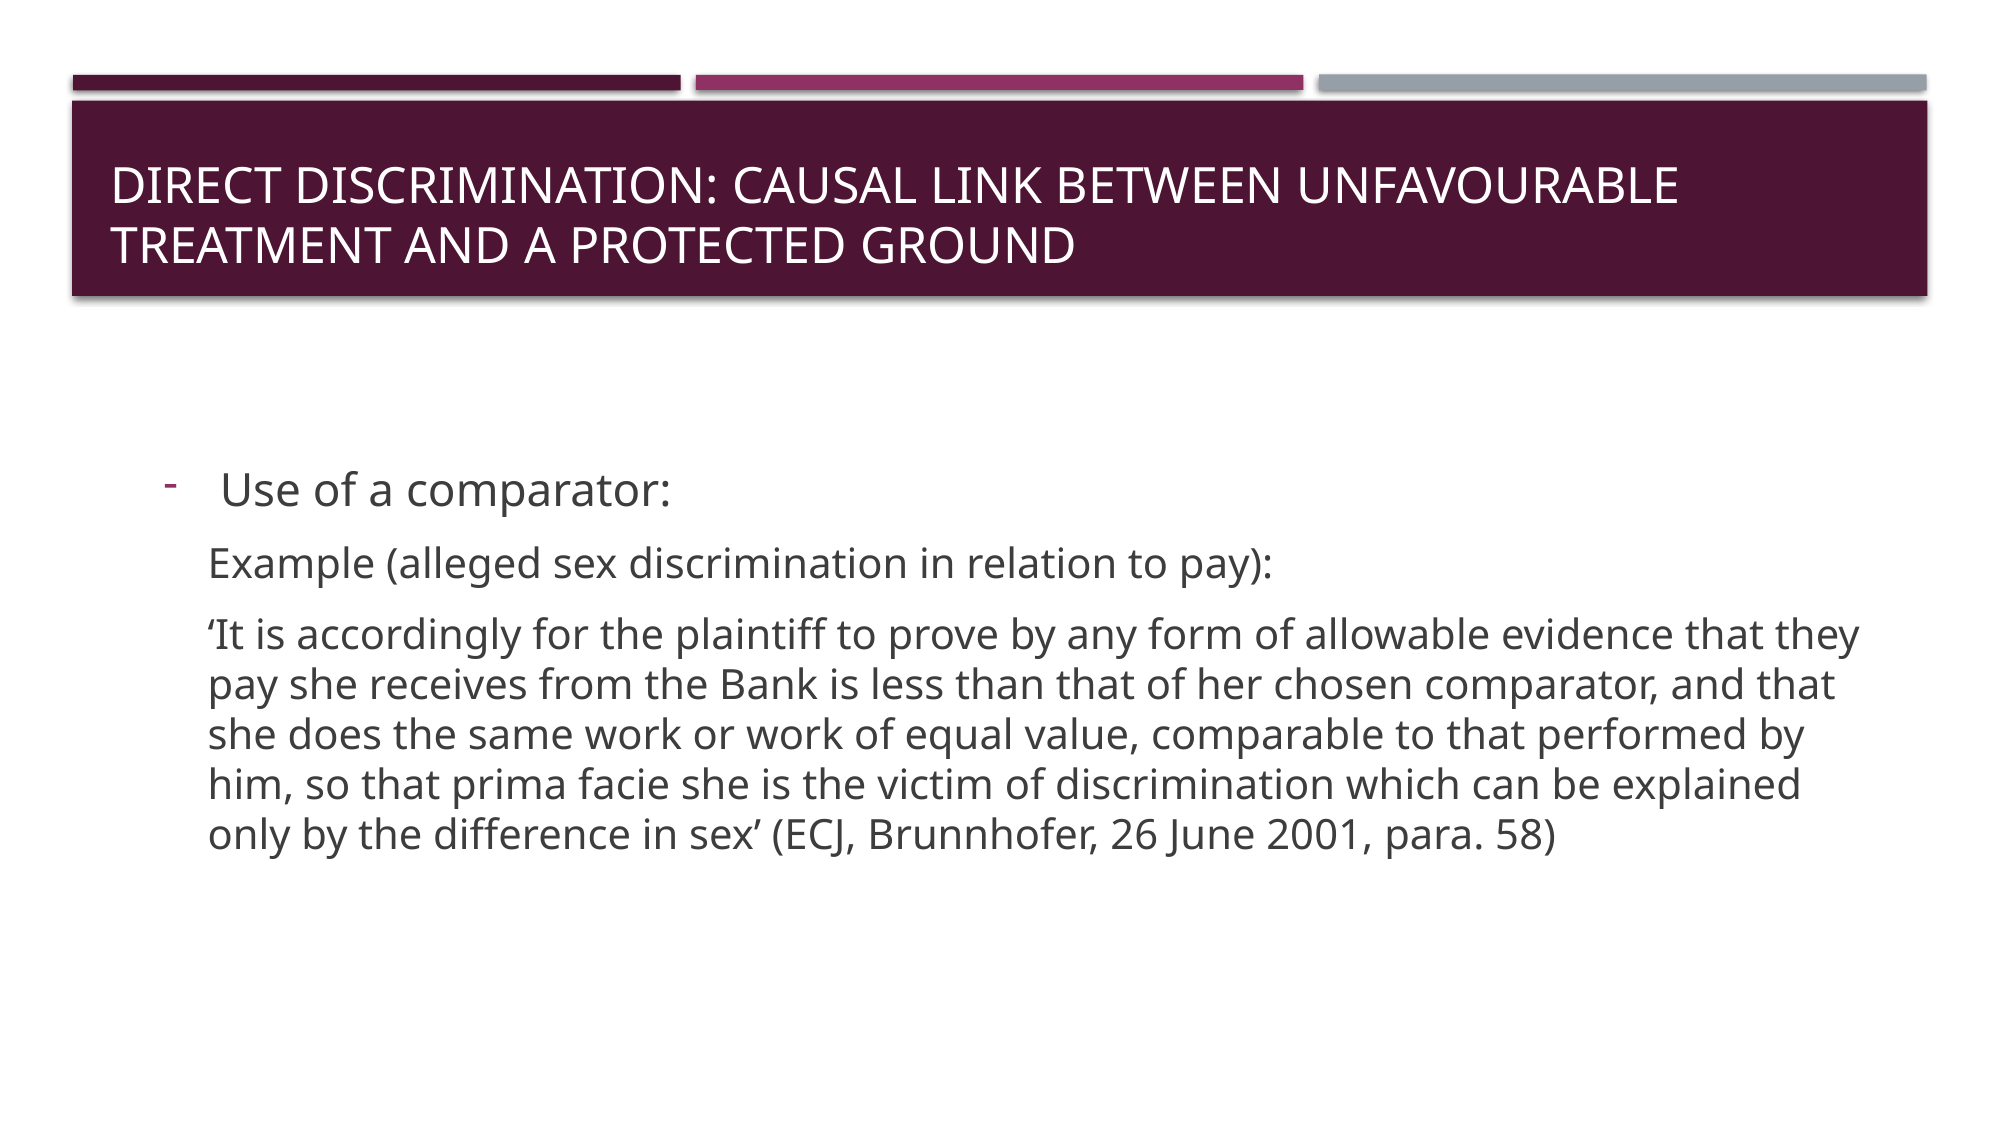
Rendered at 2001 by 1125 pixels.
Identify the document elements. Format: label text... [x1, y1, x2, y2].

list Use of a comparator: Example (alleged sex discrimination in relation to pay): ‘It is accordingly for the plaintiff to prove by any form of allowable evidence that they pay she receives from the Bank is less than that of her chosen comparator, and that she does the same work or work of equal value, comparable to that performed by him, so that prima facie she is the victim of discrimination which can be explained only by the difference in sex’ (ECJ, Brunnhofer, 26 June 2001, para. 58) [95, 357, 1905, 962]
title Direct discrimination: causal link between unfavourable treatment and a protected ground [95, 115, 1905, 282]
